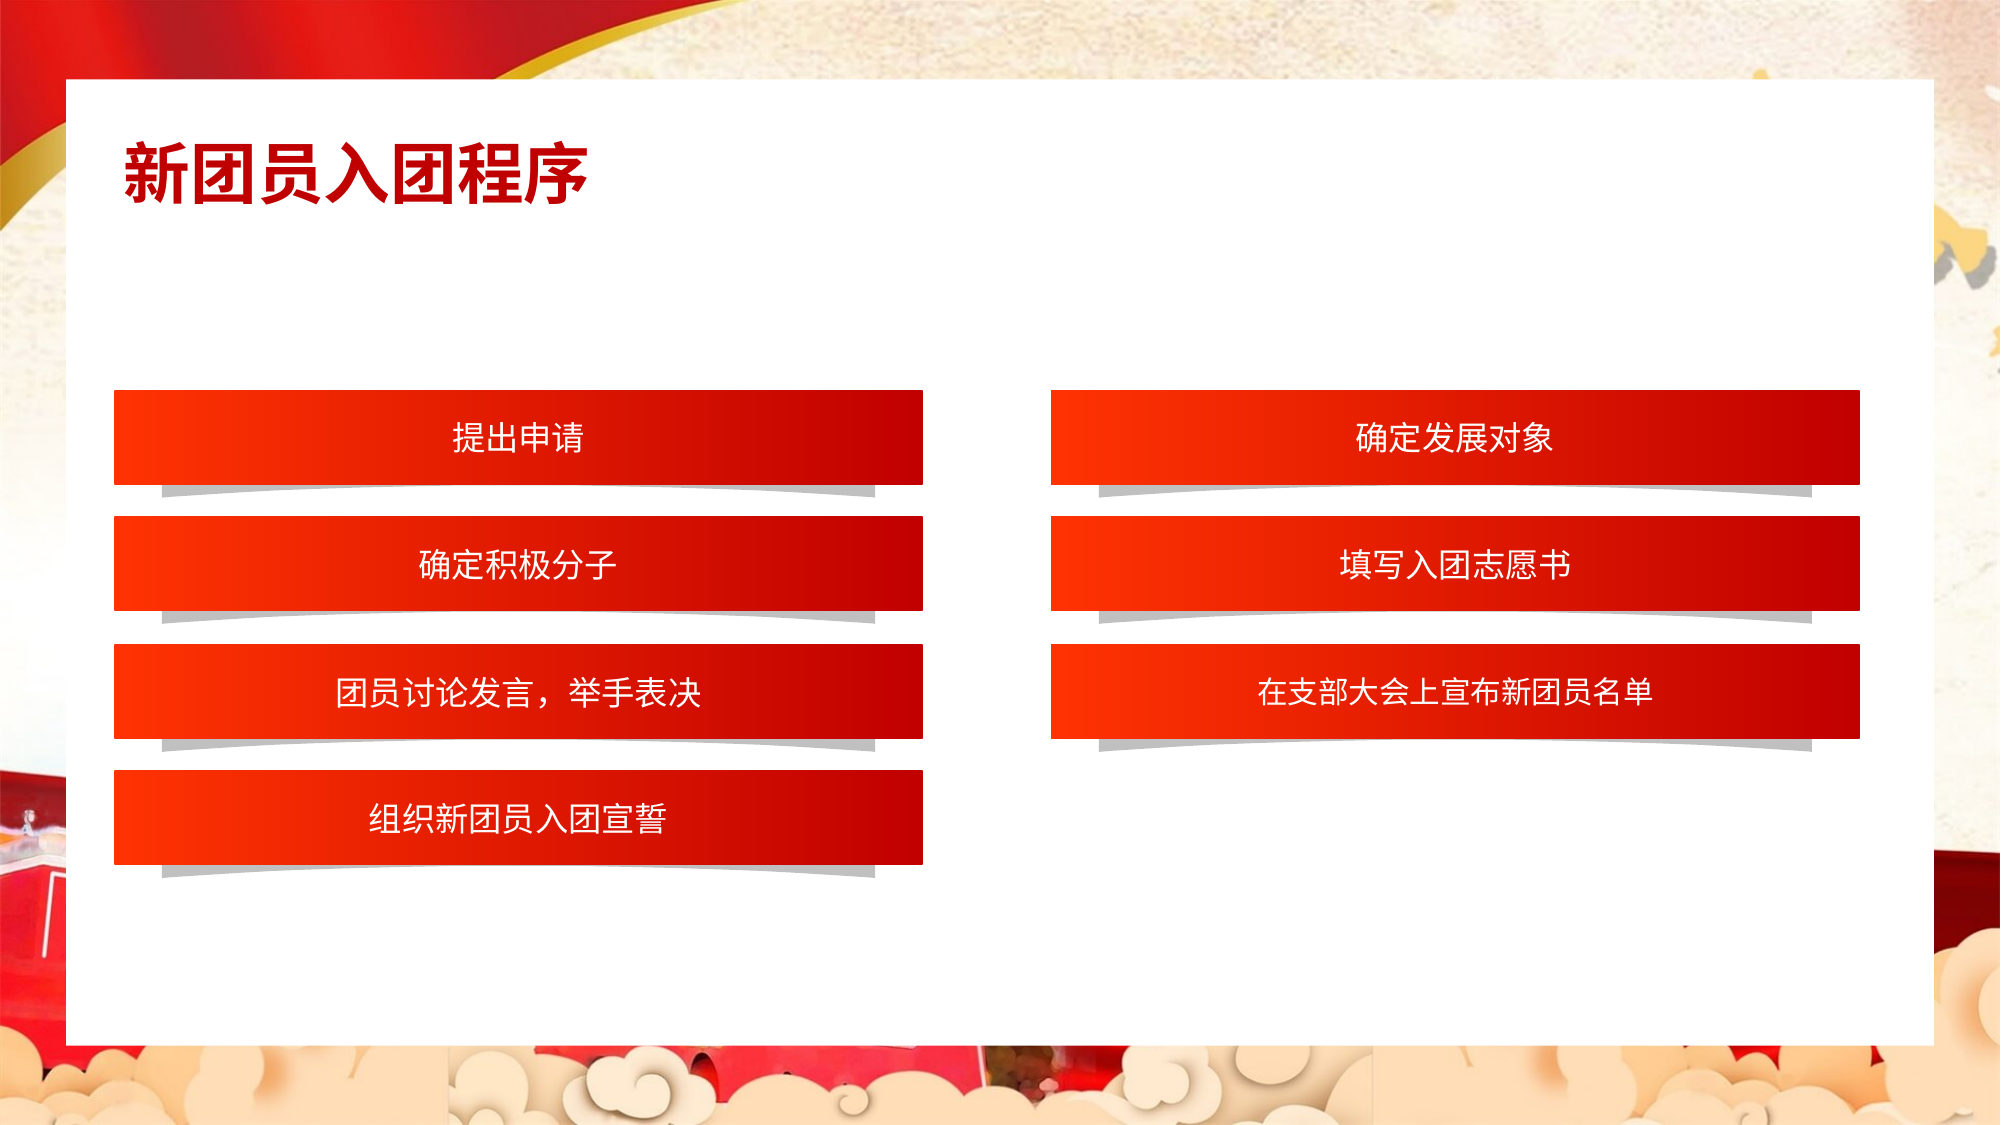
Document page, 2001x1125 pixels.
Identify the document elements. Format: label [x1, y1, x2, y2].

text_box [114, 644, 923, 752]
text_box [1051, 644, 1860, 752]
text_box [114, 390, 923, 498]
text_box [1051, 516, 1860, 624]
picture [0, 0, 2000, 1125]
text_box [114, 516, 923, 624]
text_box [1051, 390, 1860, 498]
text_box [114, 770, 923, 879]
